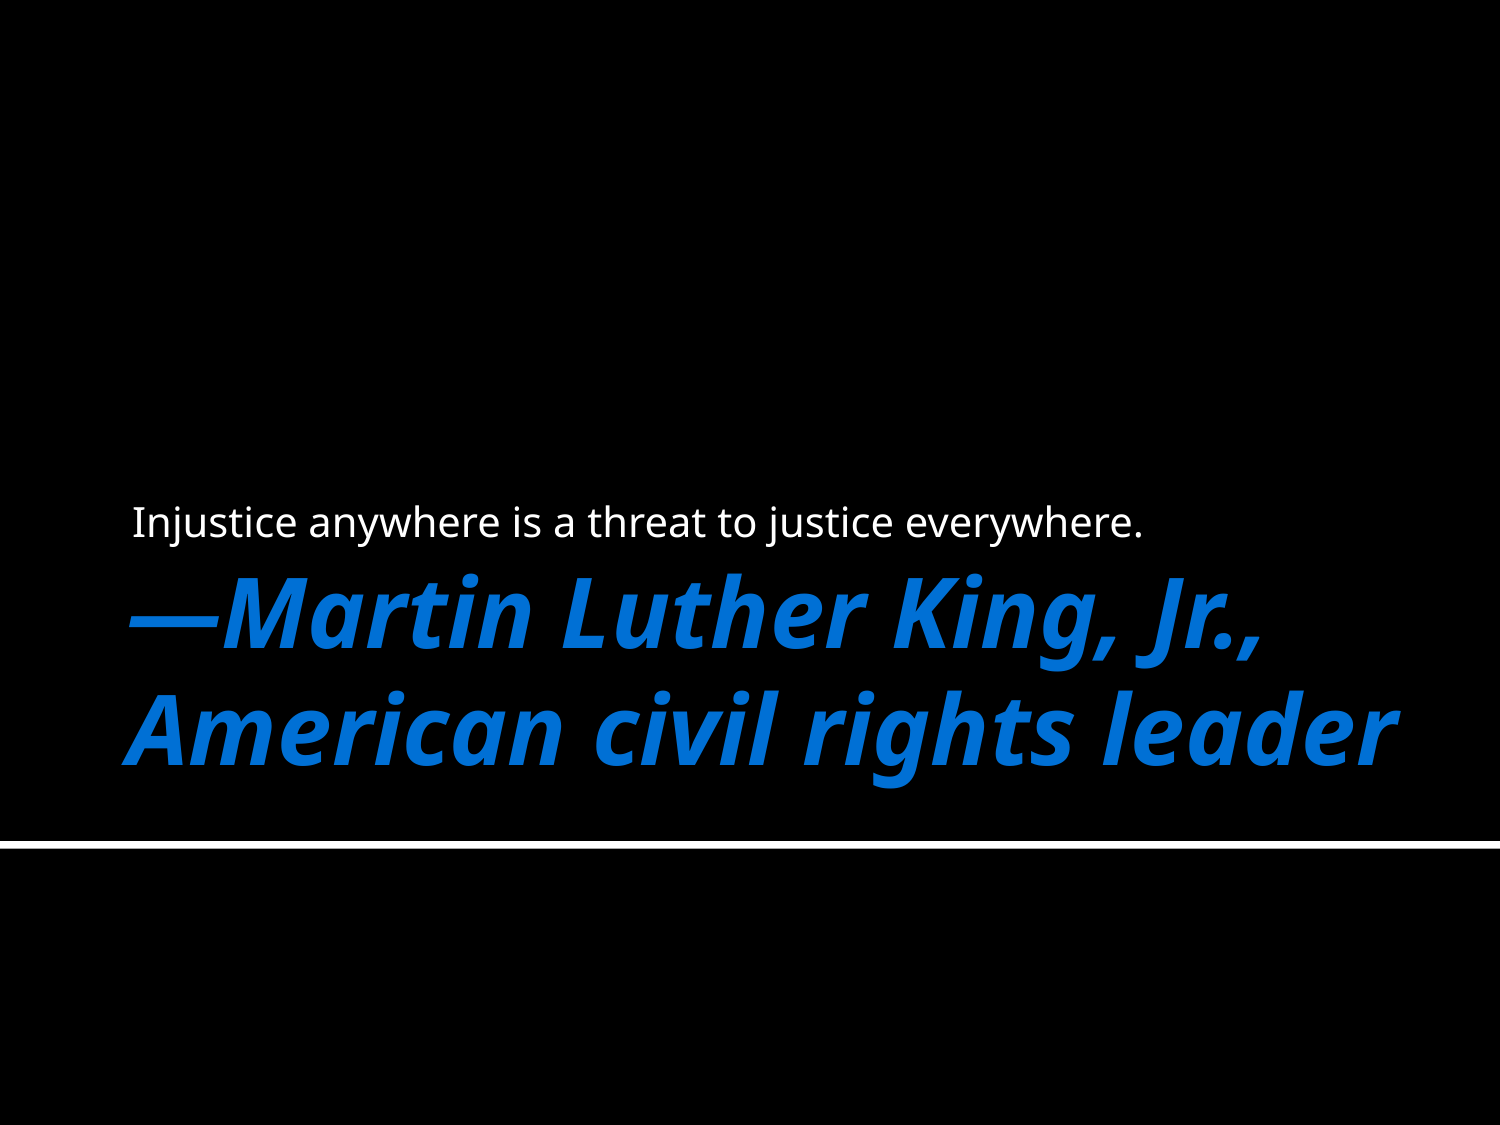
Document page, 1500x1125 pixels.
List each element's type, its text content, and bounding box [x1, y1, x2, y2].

title —Martin Luther King, Jr., American civil rights leader [112, 550, 1438, 825]
subtitle Injustice anywhere is a threat to justice everywhere. [112, 299, 1438, 546]
